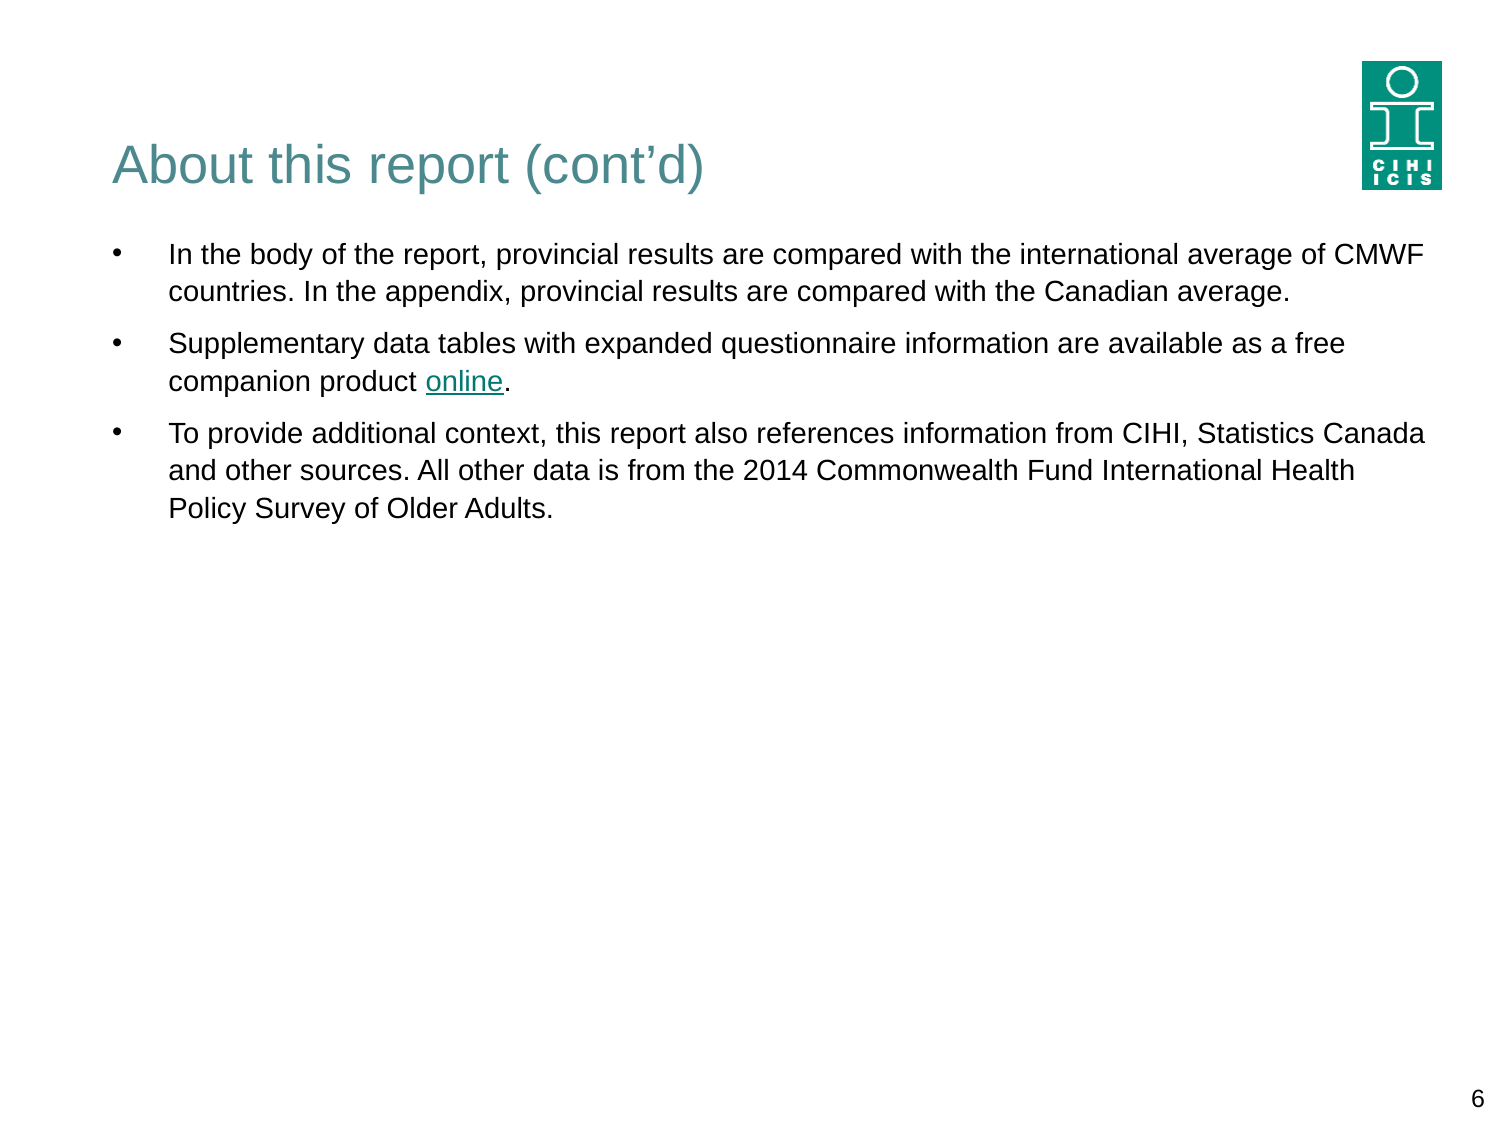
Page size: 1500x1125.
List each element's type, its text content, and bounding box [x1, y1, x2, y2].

picture [1362, 61, 1442, 190]
slide_number 6 [1337, 1074, 1500, 1125]
list In the body of the report, provincial results are compared with the international average of CMWF countries. In the appendix, provincial results are compared with the Canadian average. Supplementary data tables with expanded questionnaire information are available as a free companion product online. To provide additional context, this report also references information from CIHI, Statistics Canada and other sources. All other data is from the 2014 Commonwealth Fund International Health Policy Survey of Older Adults. [97, 224, 1448, 1038]
title About this report (cont’d) [97, 86, 1350, 224]
